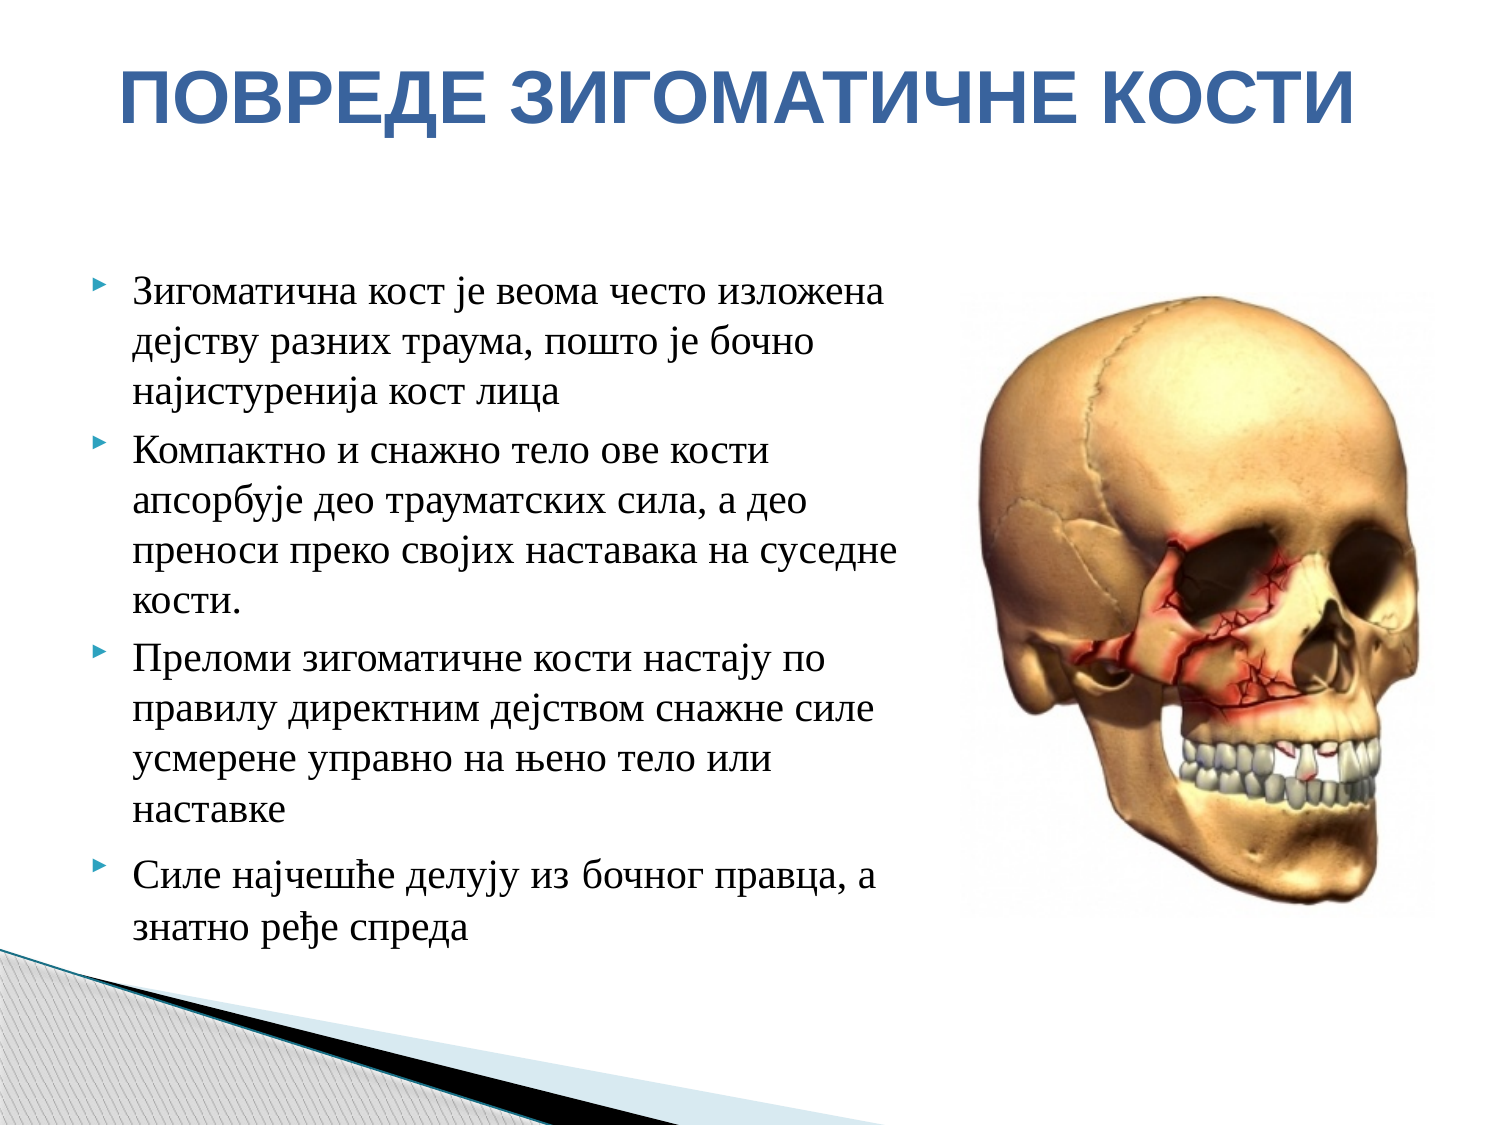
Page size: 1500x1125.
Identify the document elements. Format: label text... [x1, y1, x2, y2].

title ПОВРЕДЕ ЗИГОМАТИЧНЕ КОСТИ [62, 0, 1413, 188]
picture [960, 292, 1435, 919]
list Зигоматична кост је веома често изложена дејству разних траума, пошто је бочно најистуренија кост лица Компактно и снажно тело ове кости апсорбује део трауматских сила, а део преноси преко својих наставака на суседне кости. Преломи зигоматичне кости настају по правилу директним дејством снажне силе усмерене управно на њено тело или наставке Силе најчешће делују из бочног правца, а знатно ређе спреда [57, 255, 938, 998]
